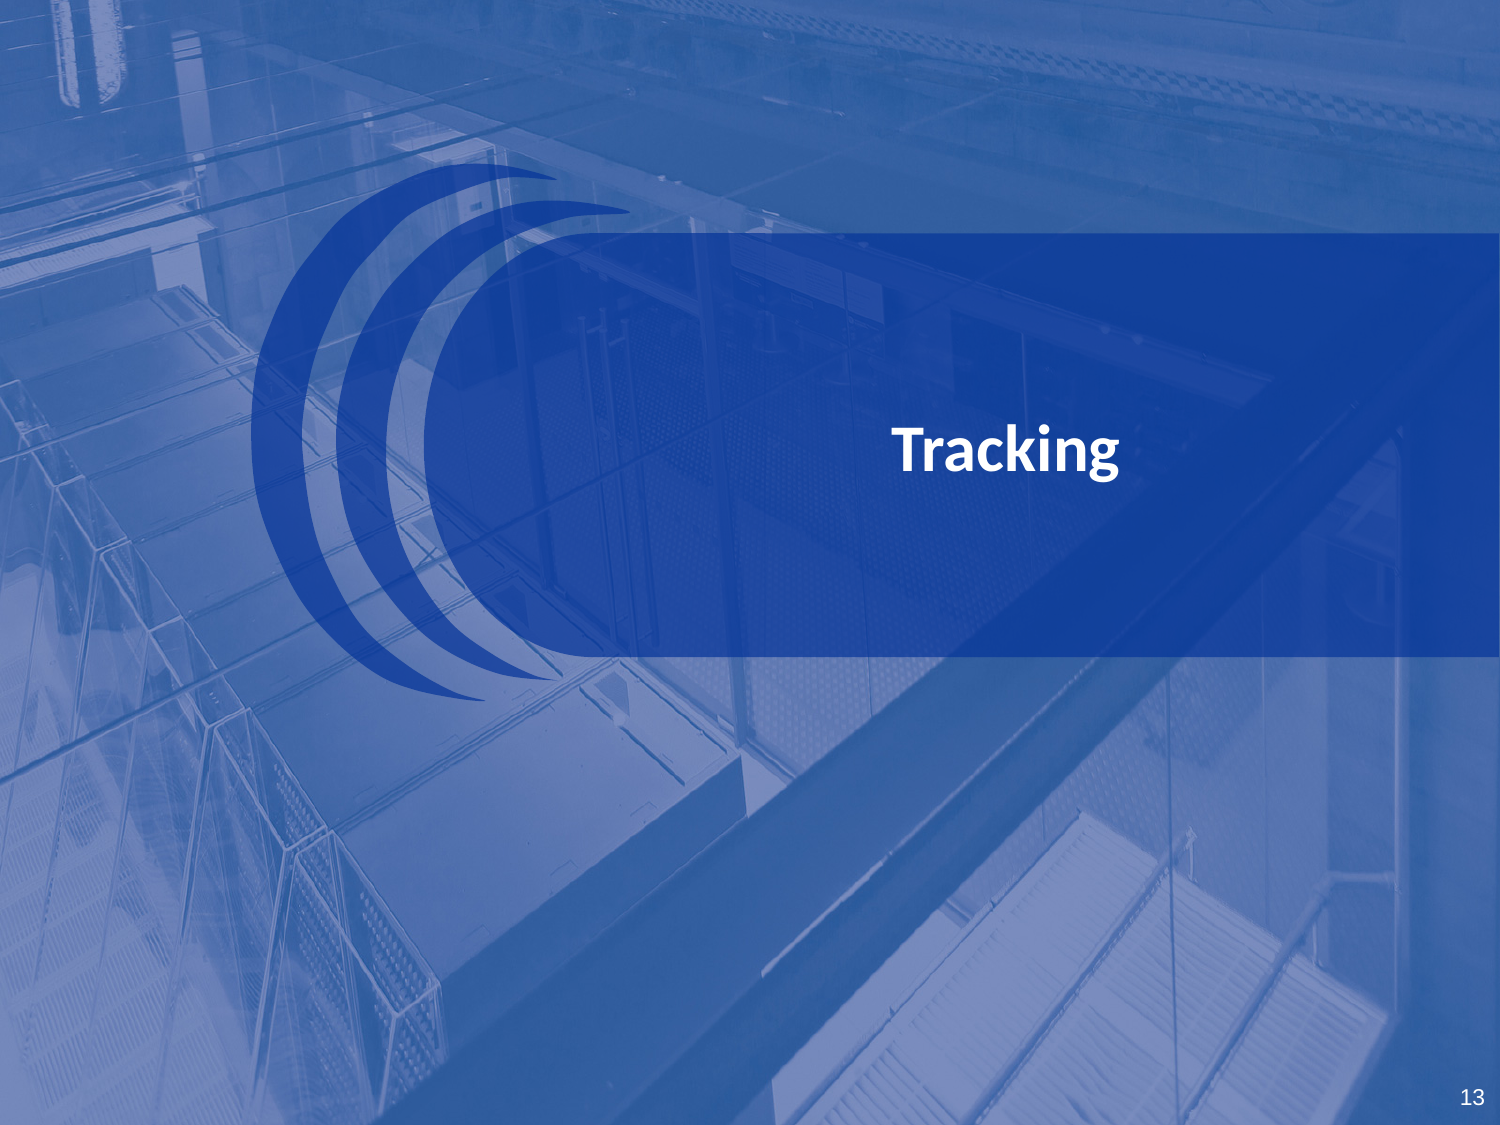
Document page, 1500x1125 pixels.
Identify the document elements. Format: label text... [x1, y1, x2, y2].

slide_number 13 [1427, 1049, 1500, 1118]
title Tracking [513, 233, 1499, 658]
picture [0, 0, 1500, 1125]
